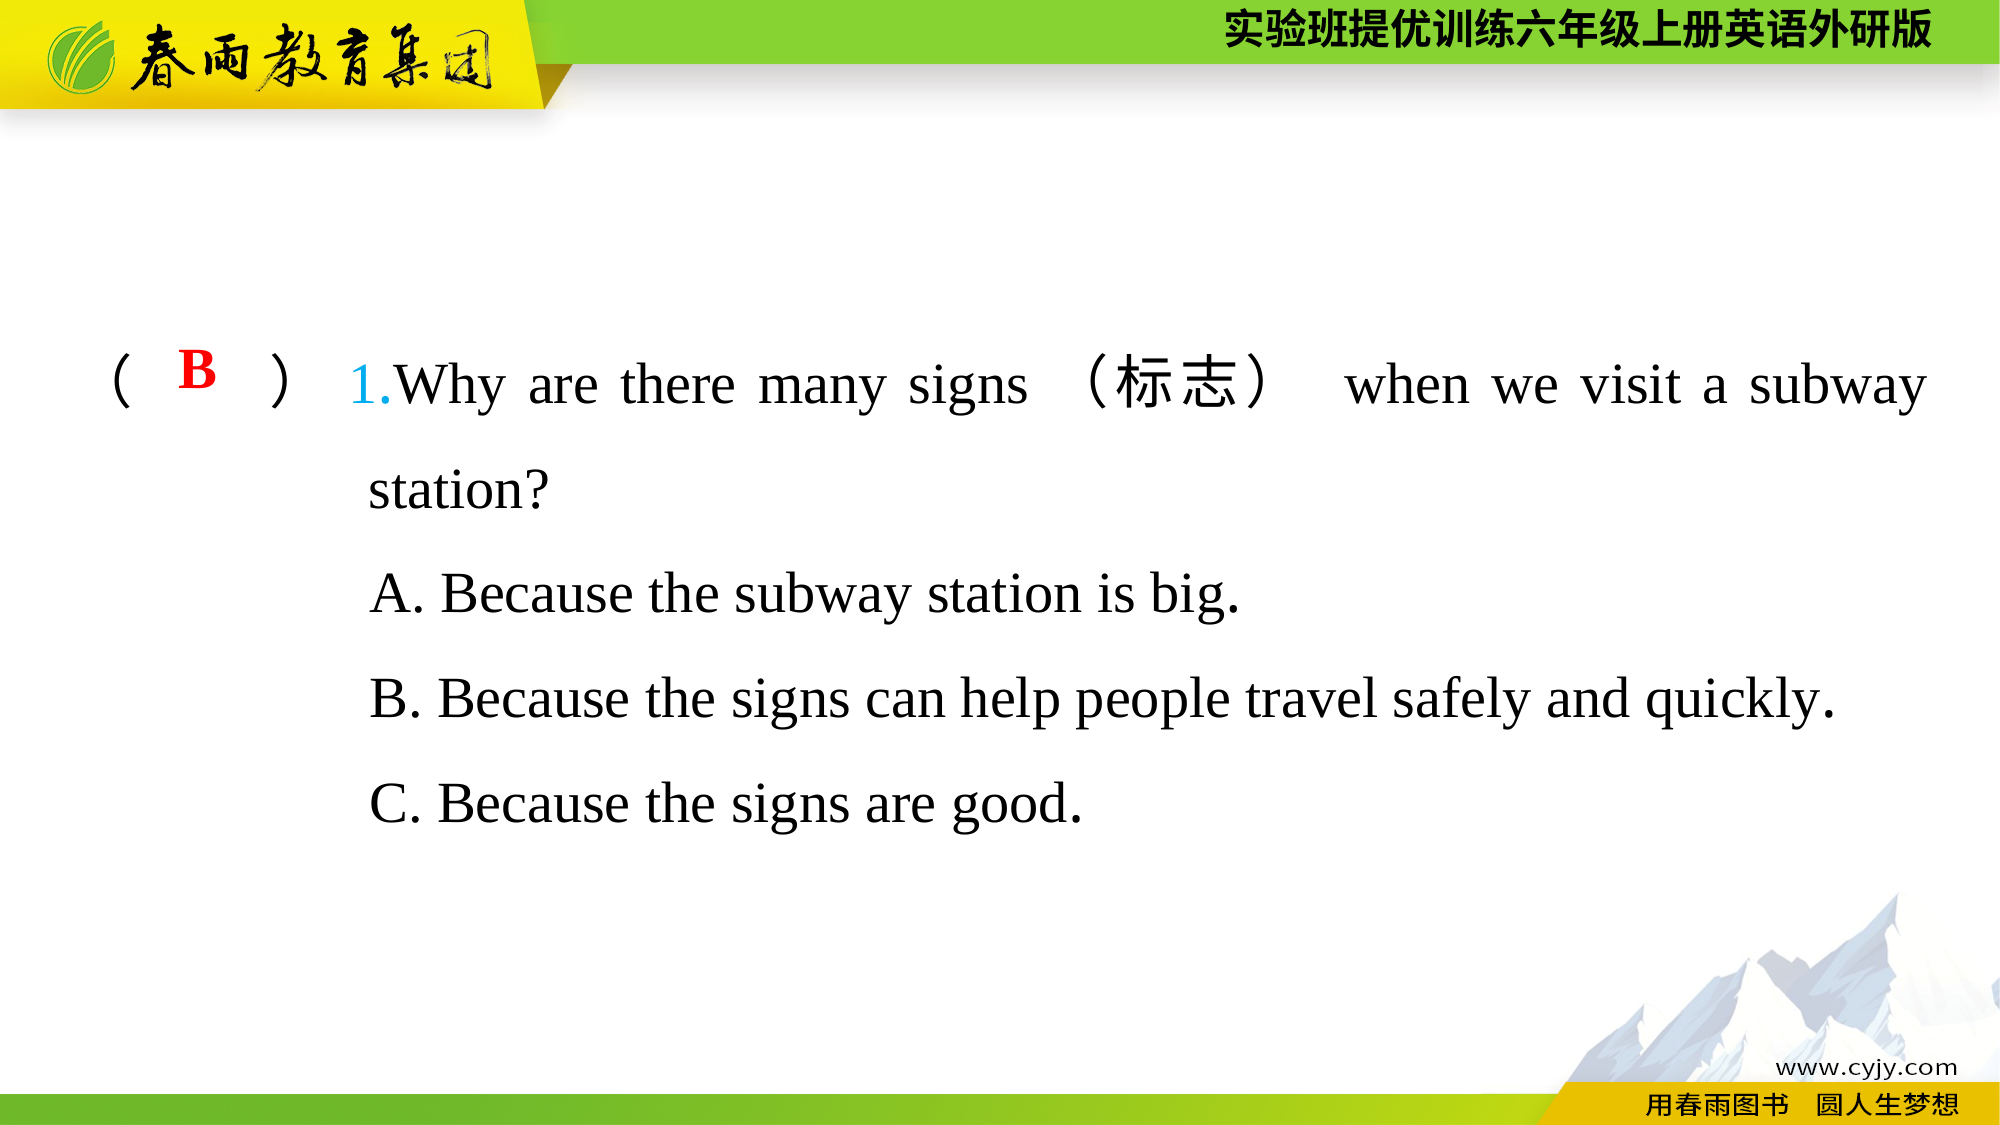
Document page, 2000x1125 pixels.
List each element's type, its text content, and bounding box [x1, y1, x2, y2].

list （ ）1.Why are there many signs（标志） when we visit a subway station? A. Because the subway station is big. B. Because the signs can help people travel safely and quickly. C. Because the signs are good. [59, 302, 1944, 835]
text_box B [164, 322, 244, 408]
picture [0, 0, 2000, 1125]
